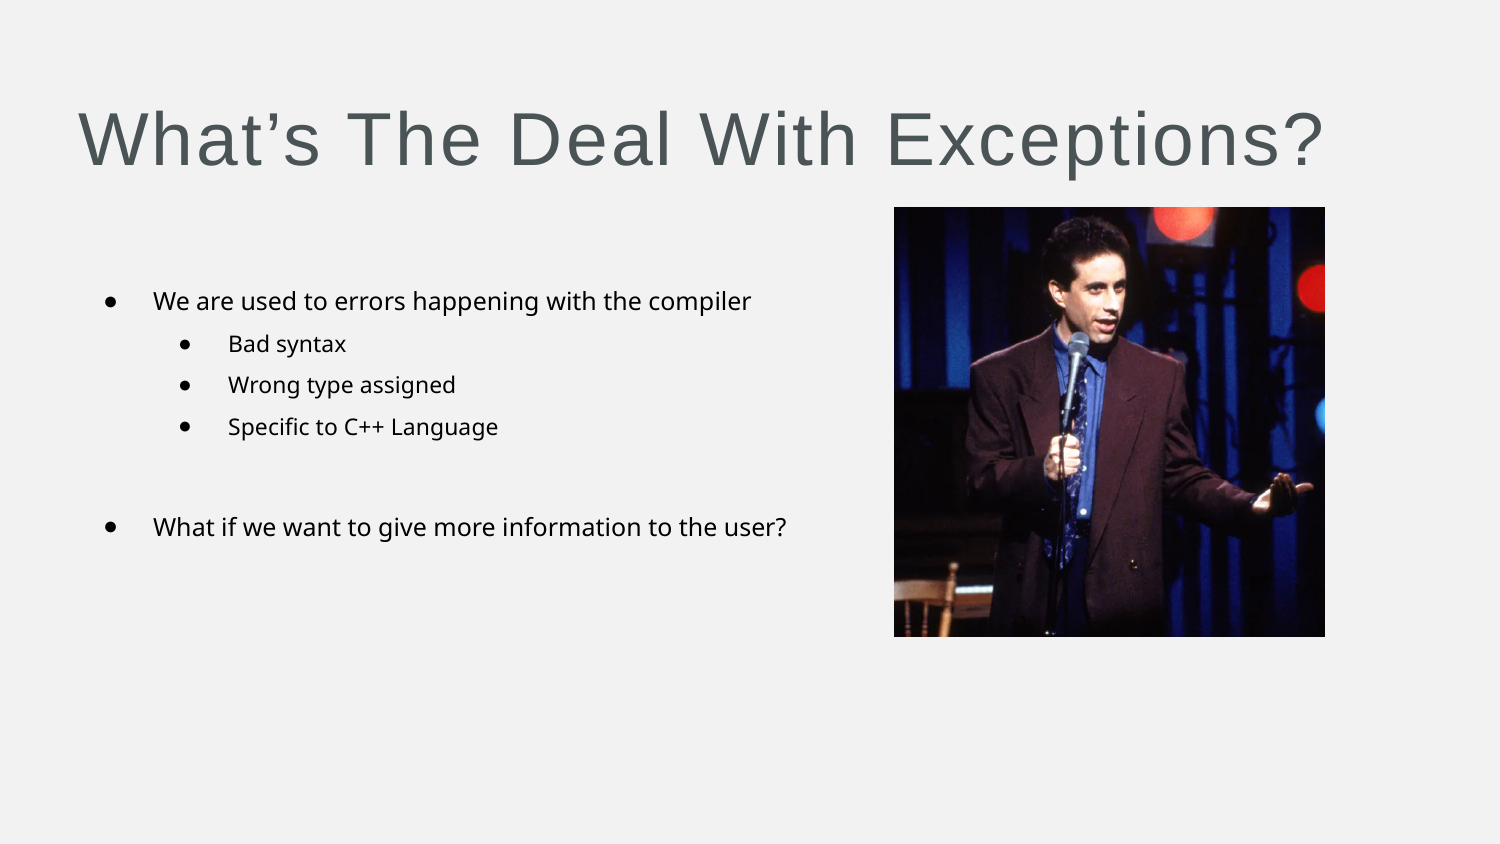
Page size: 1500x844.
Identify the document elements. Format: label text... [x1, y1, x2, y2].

picture [894, 207, 1325, 637]
list We are used to errors happening with the compiler Bad syntax Wrong type assigned Specific to C++ Language What if we want to give more information to the user? [68, 270, 946, 743]
title What’s The Deal With Exceptions? [66, 79, 1434, 194]
